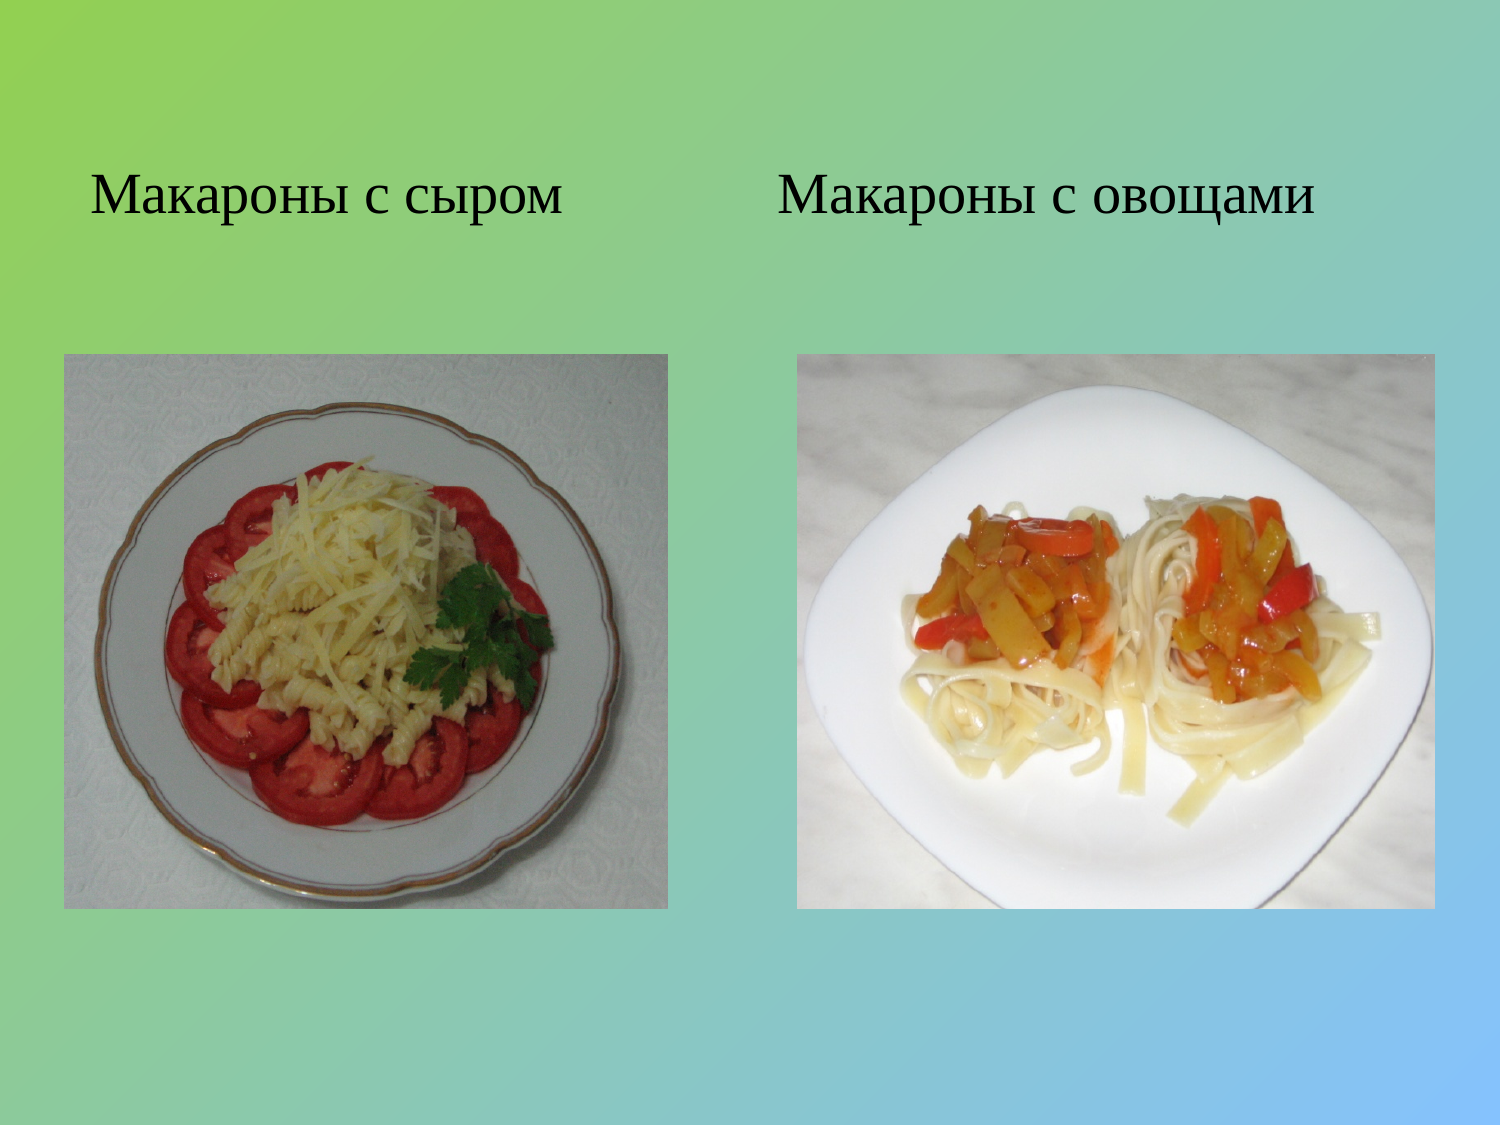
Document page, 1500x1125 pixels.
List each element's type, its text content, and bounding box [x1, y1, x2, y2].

list Макароны с сыром [75, 66, 738, 1005]
picture [64, 353, 668, 909]
picture [796, 353, 1435, 909]
list Макароны с овощами [762, 66, 1425, 1005]
